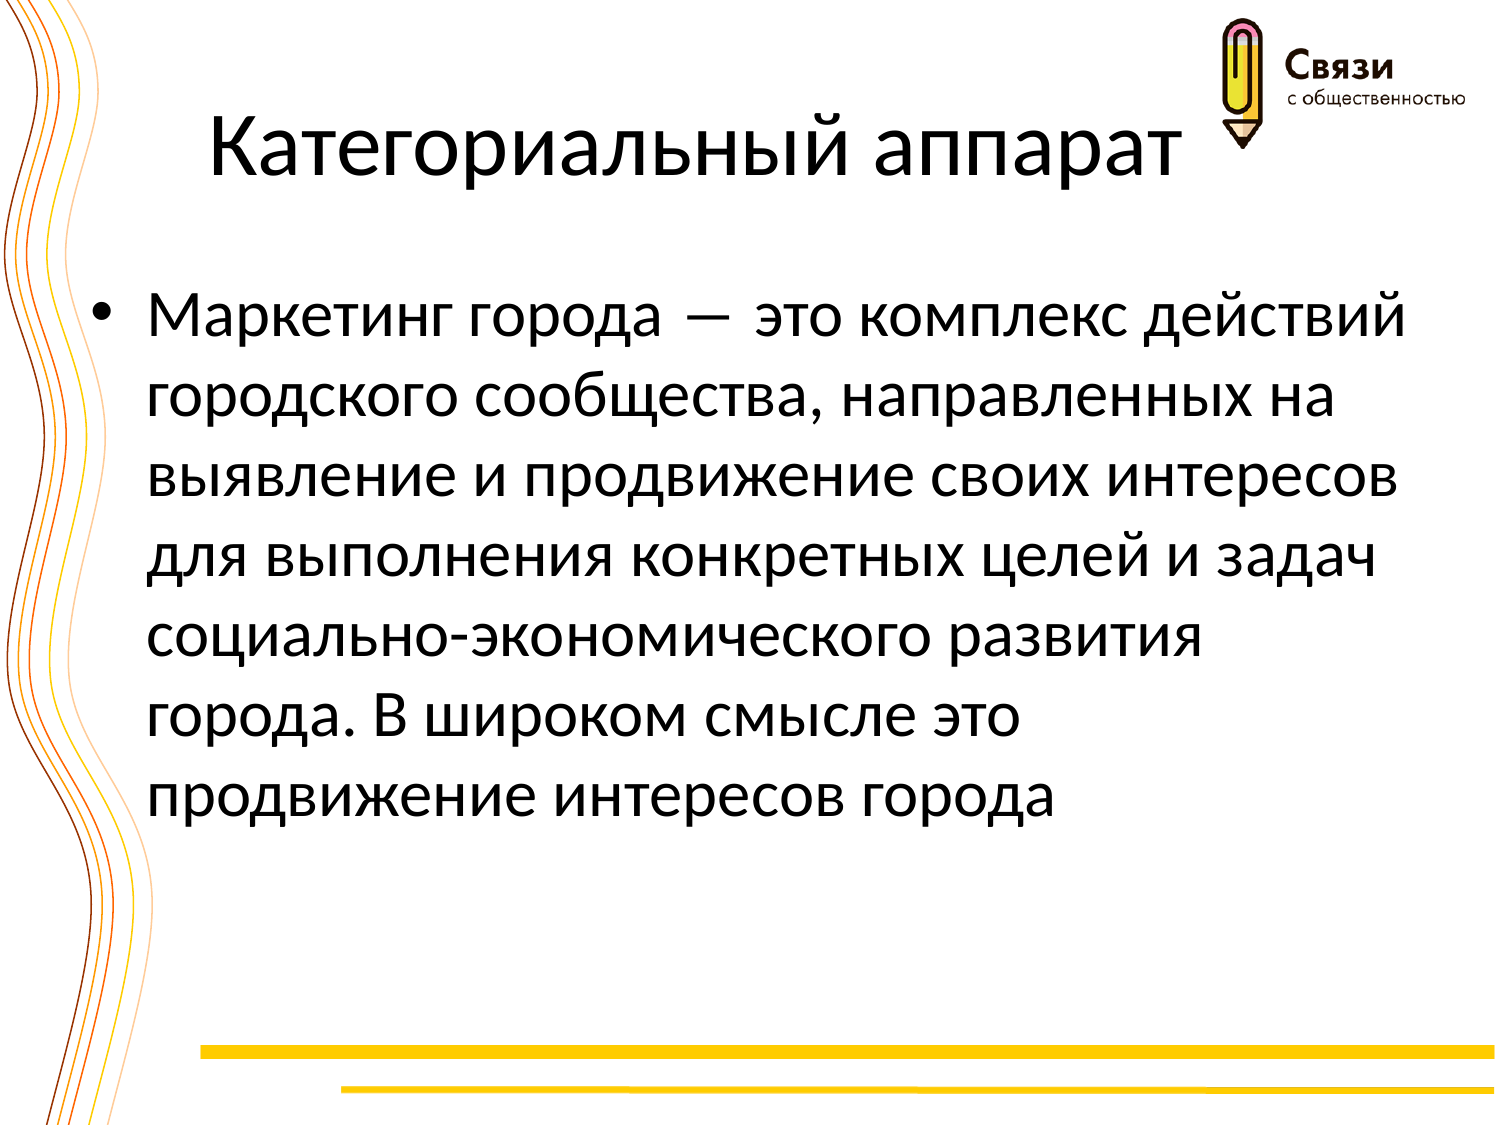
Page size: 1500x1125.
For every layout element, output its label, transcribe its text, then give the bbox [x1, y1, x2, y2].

title Категориальный аппарат [213, 45, 1317, 233]
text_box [4, 0, 207, 1125]
list Маркетинг города ― это комплекс действий городского сообщества, направленных на выявление и продвижение своих интересов для выполнения конкретных целей и задач социально-экономического развития города. В широком смысле это продвижение интересов города [213, 262, 1425, 1005]
picture [1222, 18, 1472, 150]
picture [199, 1045, 1495, 1059]
picture [339, 1086, 1495, 1095]
